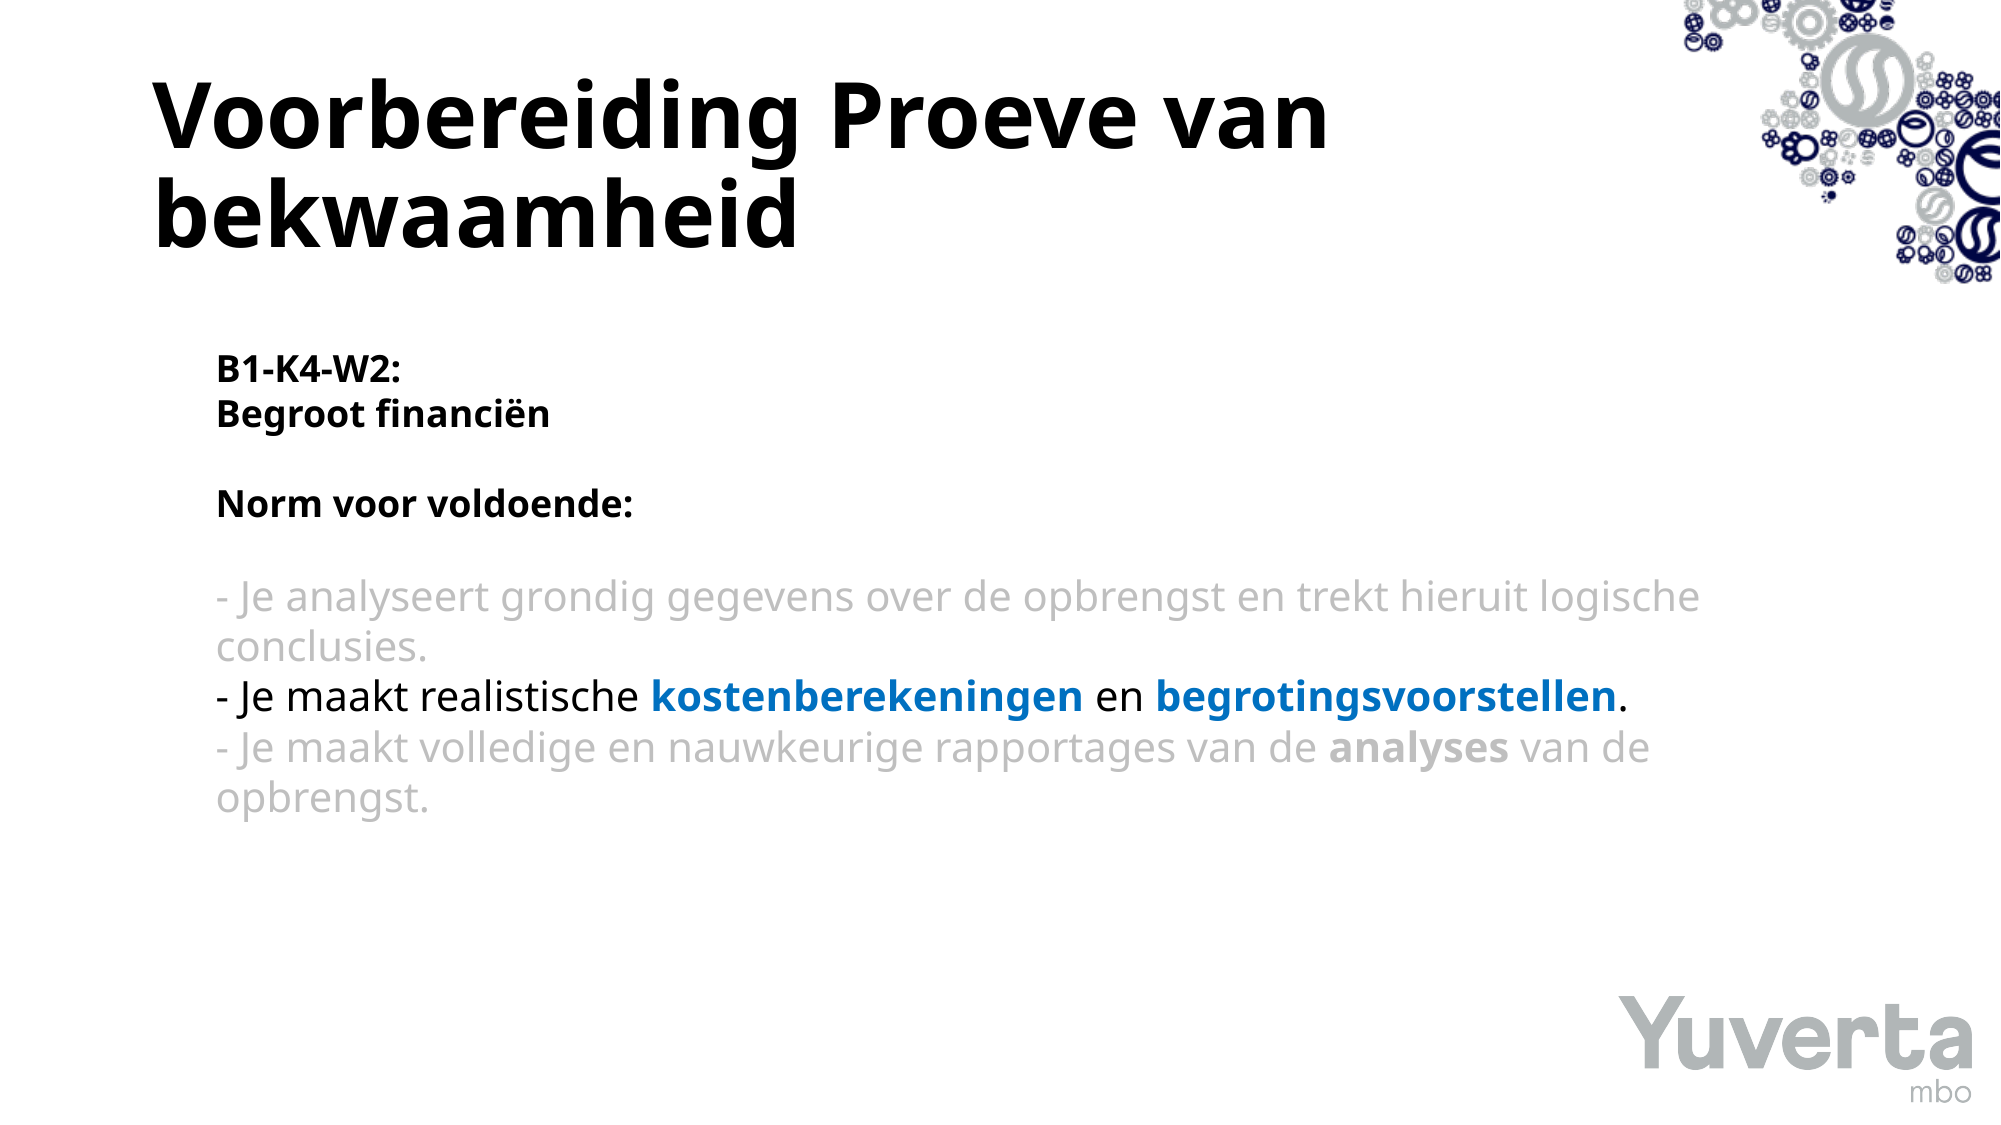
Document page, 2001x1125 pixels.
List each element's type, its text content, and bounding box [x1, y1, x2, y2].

picture [0, 0, 2000, 1125]
text_box B1-K4-W2: Begroot financiën Norm voor voldoende: - Je analyseert grondig gegevens over de opbrengst en trekt hieruit logische conclusies. - Je maakt realistische kostenberekeningen en begrotingsvoorstellen. - Je maakt volledige en nauwkeurige rapportages van de analyses van de opbrengst. [200, 337, 1736, 873]
title Voorbereiding Proeve van bekwaamheid [137, 59, 1863, 278]
